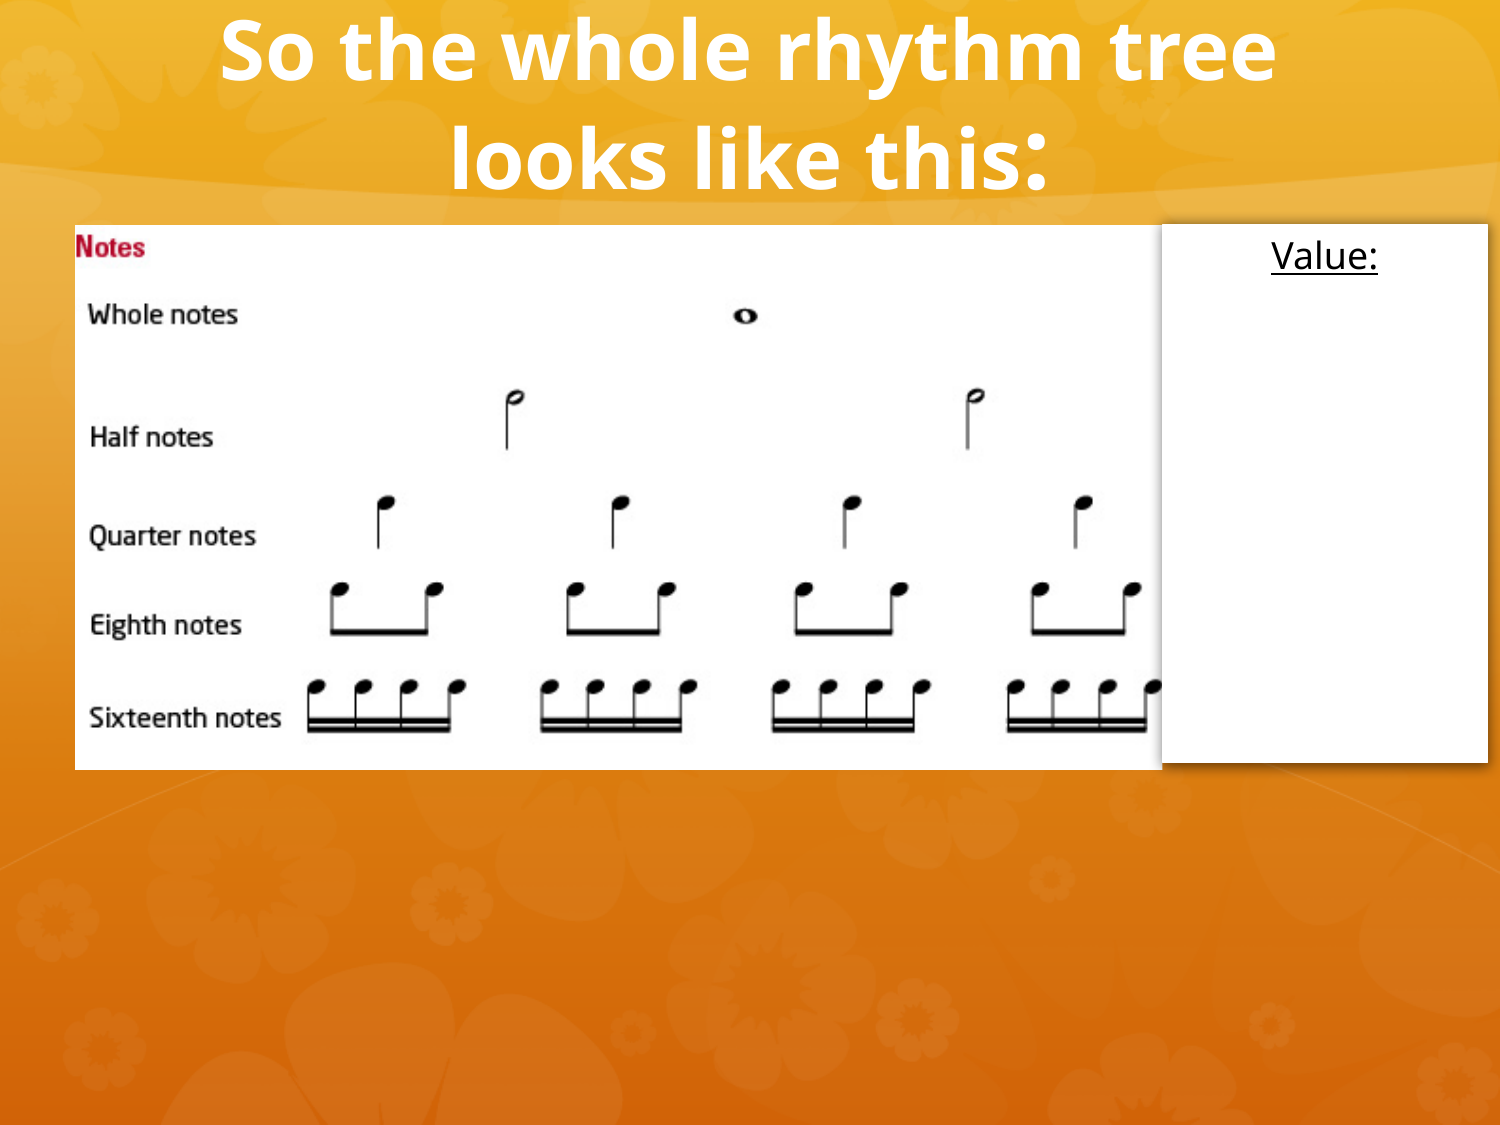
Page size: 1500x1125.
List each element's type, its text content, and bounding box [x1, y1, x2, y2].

title So the whole rhythm tree looks like this: [127, 14, 1372, 203]
picture [0, 0, 1500, 1125]
text_box Value: [1180, 224, 1488, 763]
